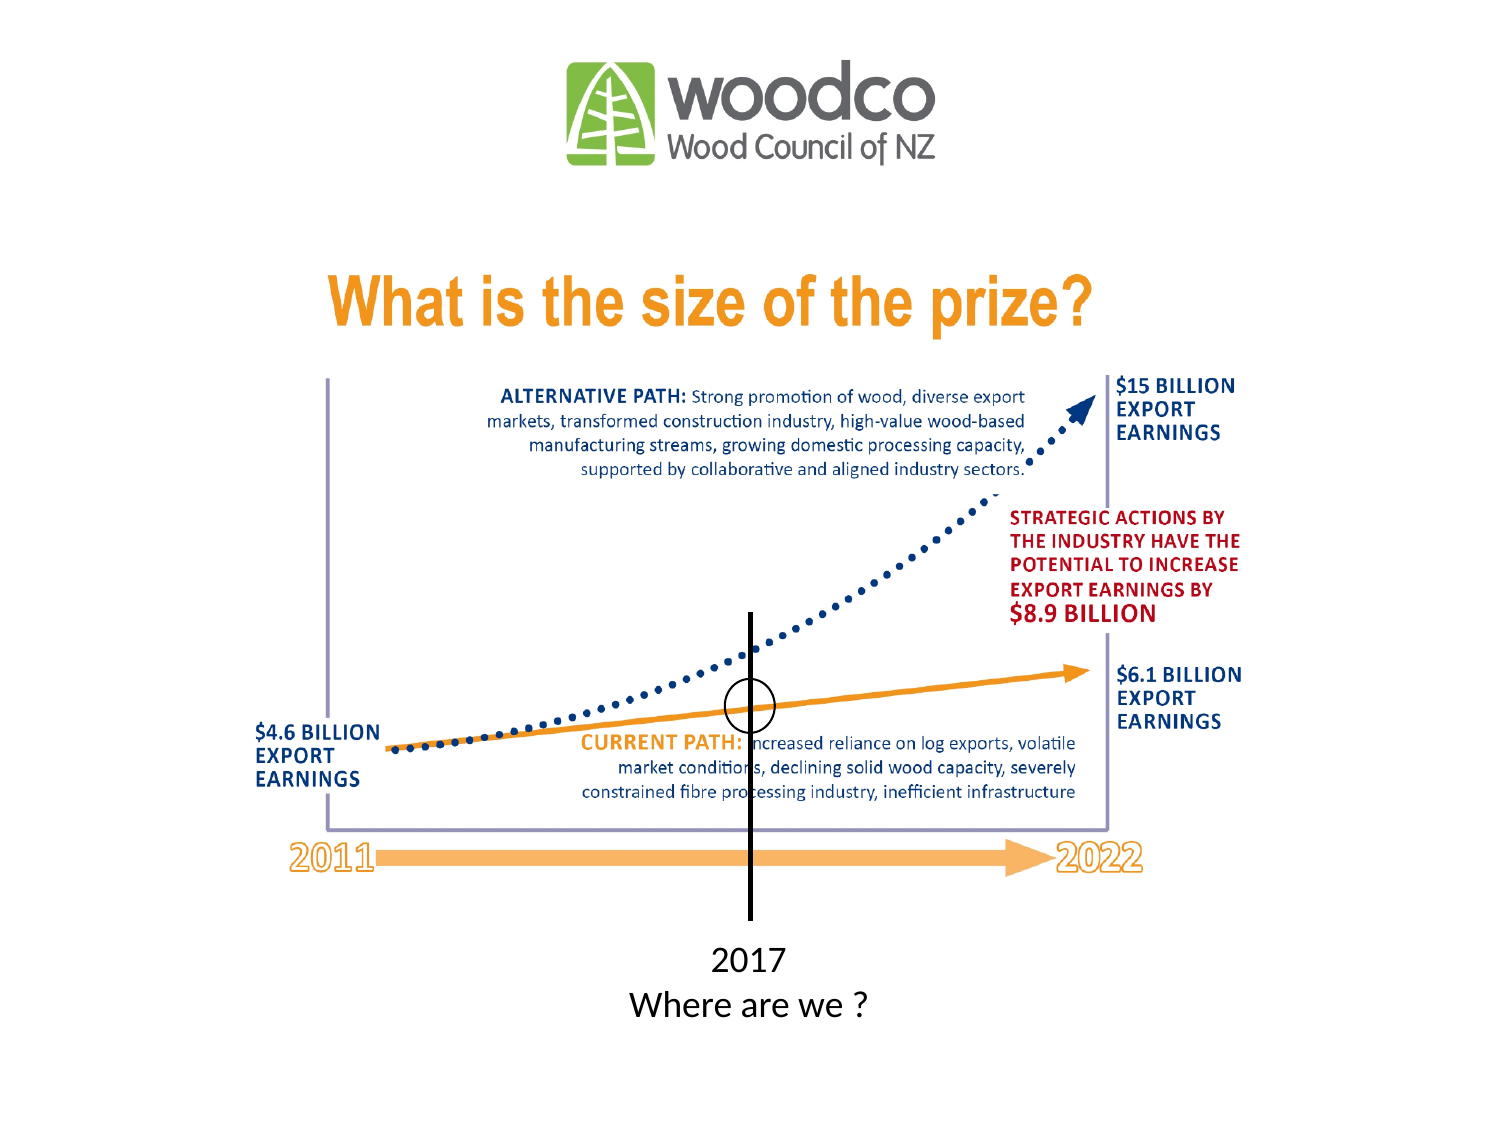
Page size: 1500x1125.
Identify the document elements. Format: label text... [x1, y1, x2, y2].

picture [227, 200, 1273, 922]
text_box Where are we ? [614, 972, 885, 1033]
picture [553, 46, 948, 179]
text_box 2017 [695, 930, 802, 972]
